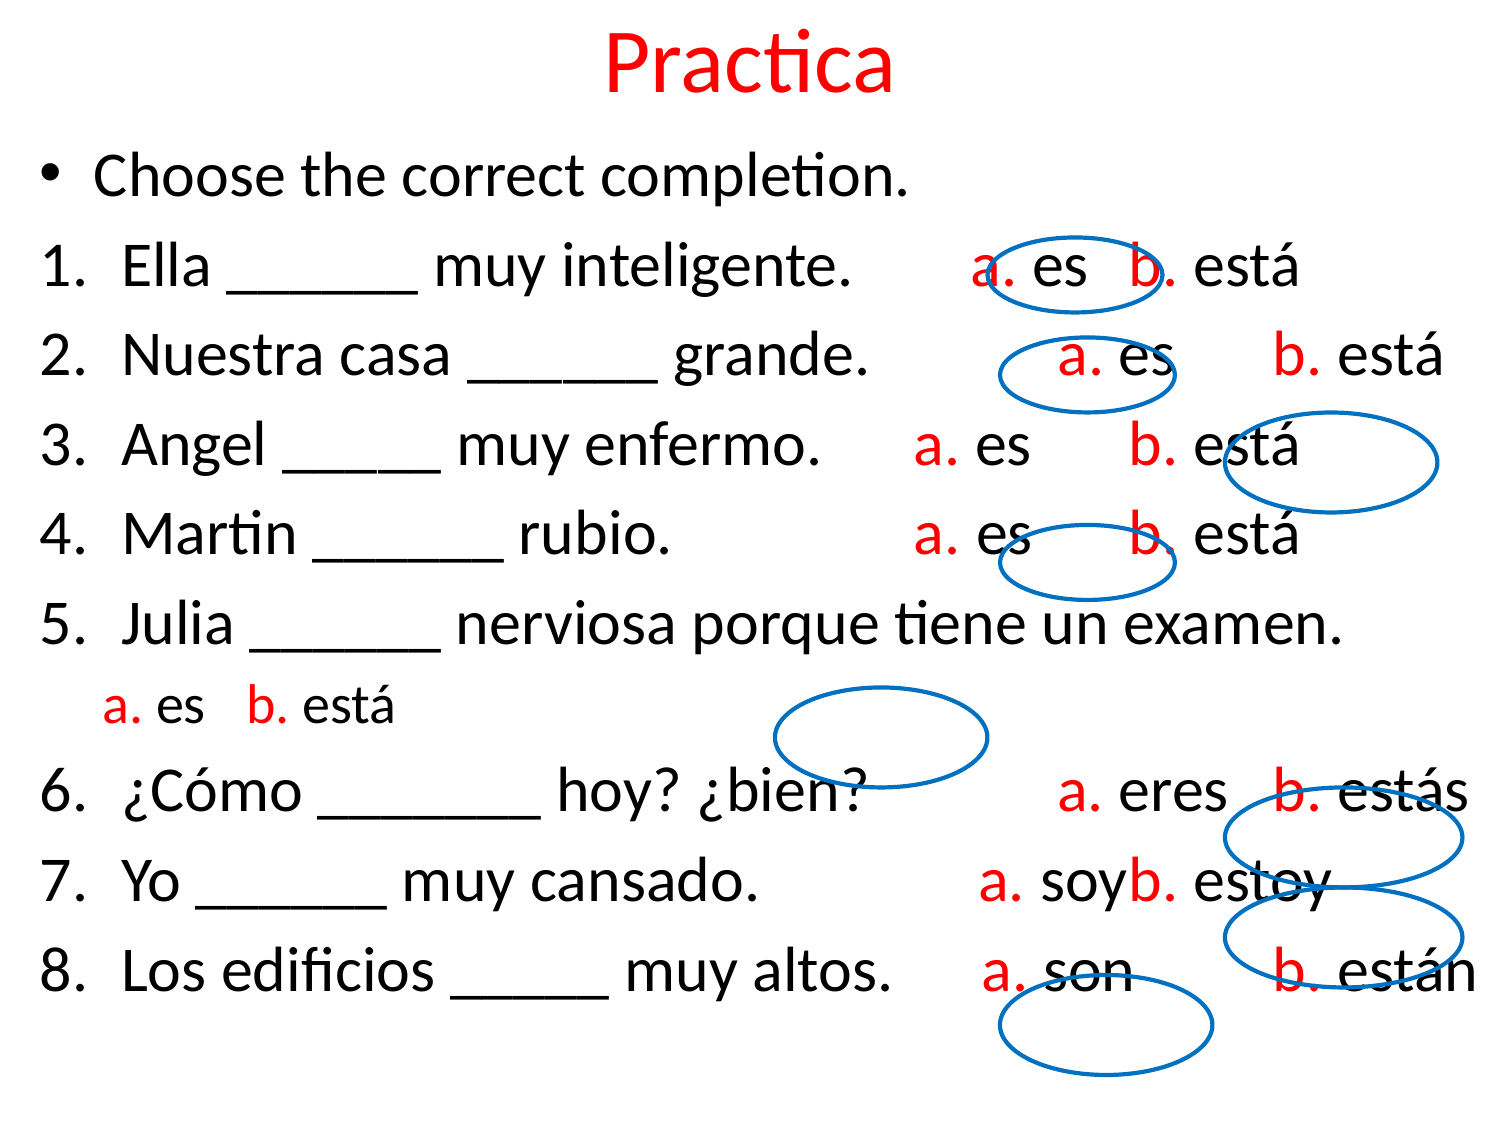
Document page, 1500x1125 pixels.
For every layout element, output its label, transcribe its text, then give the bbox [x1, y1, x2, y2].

text_box [985, 235, 1165, 315]
text_box [997, 522, 1178, 603]
title Practica [75, 0, 1425, 125]
text_box [1222, 785, 1465, 887]
text_box [1222, 885, 1465, 990]
list Choose the correct completion. Ella ______ muy inteligente. a. es b. está Nuestra casa ______ grande. a. es b. está Angel _____ muy enfermo. a. es b. está Martin ______ rubio. a. es b. está Julia ______ nerviosa porque tiene un examen. a. es b. está ¿Cómo _______ hoy? ¿bien? a. eres b. estás Yo ______ muy cansado. a. soy b. estoy Los edificios _____ muy altos. a. son b. están [24, 125, 1500, 1075]
text_box [772, 685, 990, 790]
text_box [997, 335, 1178, 415]
text_box [997, 972, 1215, 1078]
text_box [1222, 410, 1440, 515]
